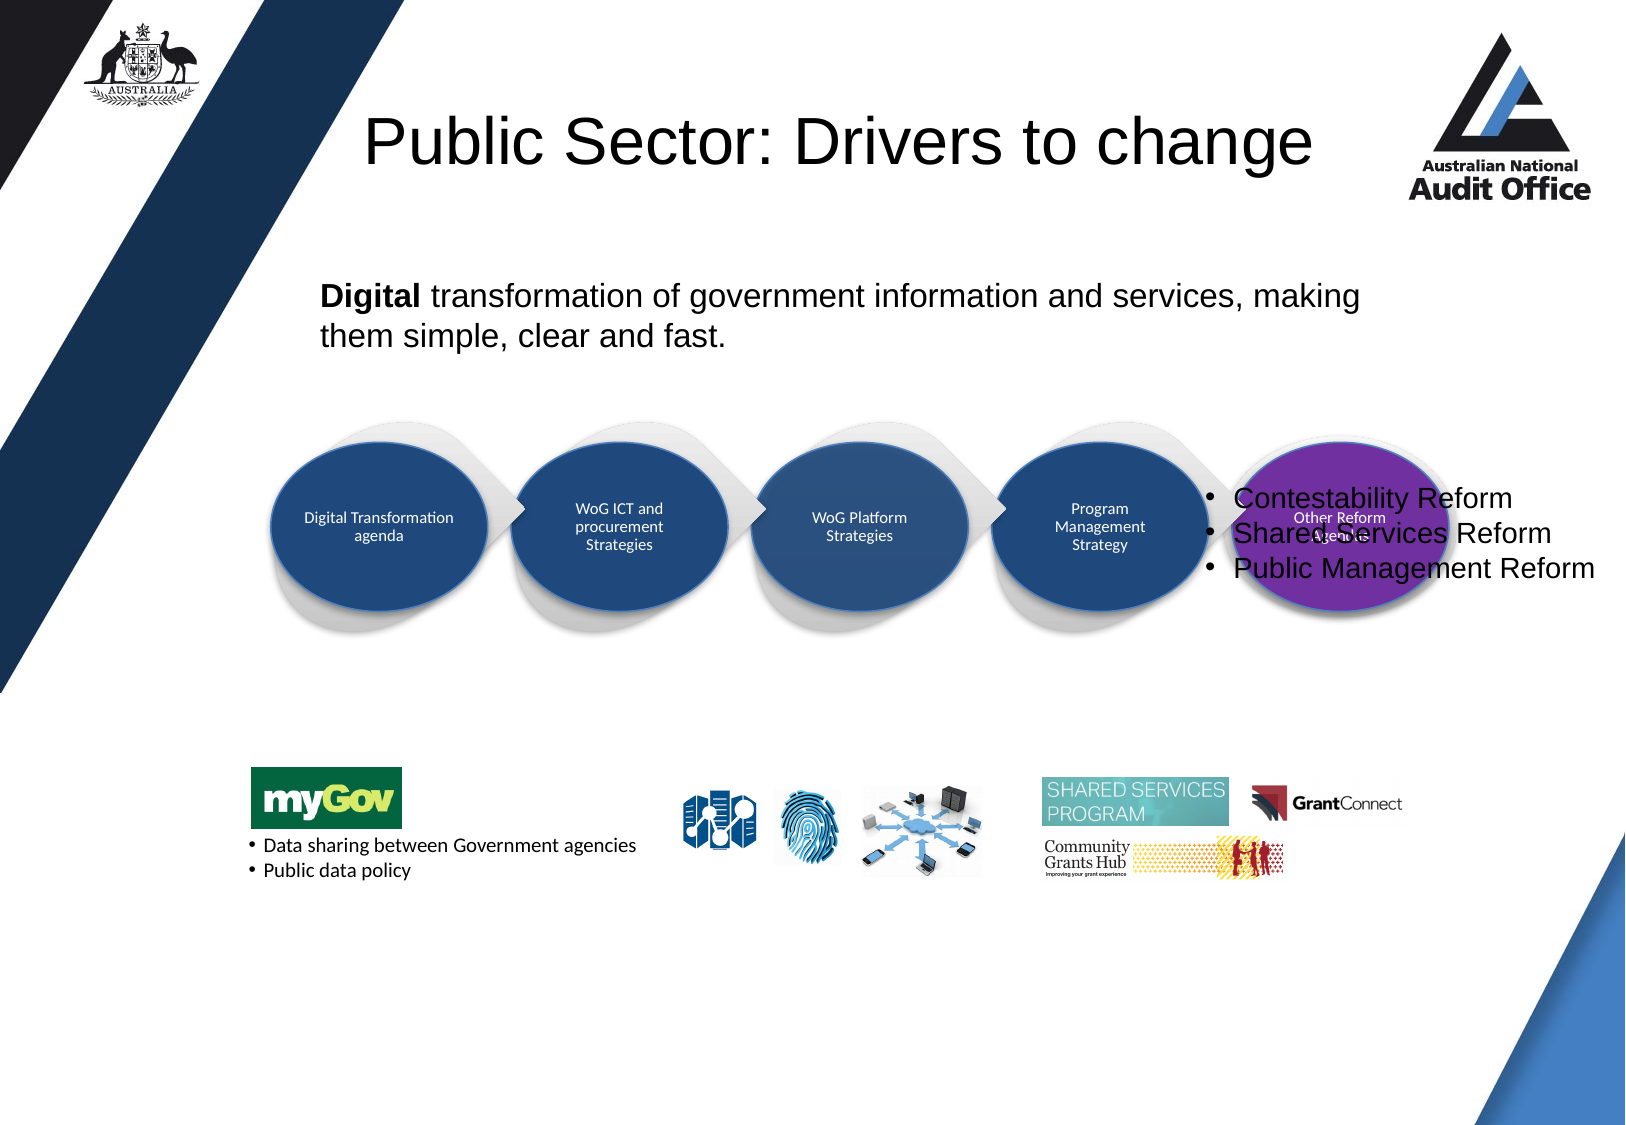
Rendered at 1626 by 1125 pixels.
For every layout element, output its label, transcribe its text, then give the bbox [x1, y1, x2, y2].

picture [1460, 824, 1625, 1125]
text_box Digital transformation of government information and services, making them simple, clear and fast. [305, 266, 1423, 362]
text_box Data sharing between Government agencies Public data policy [233, 823, 716, 889]
picture [658, 774, 841, 870]
text_box Public Sector: Drivers to change [349, 90, 1332, 186]
picture [860, 784, 983, 877]
picture [251, 767, 403, 830]
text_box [201, 364, 1625, 755]
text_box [1038, 774, 1410, 882]
picture [0, 0, 411, 693]
picture [1389, 0, 1625, 218]
